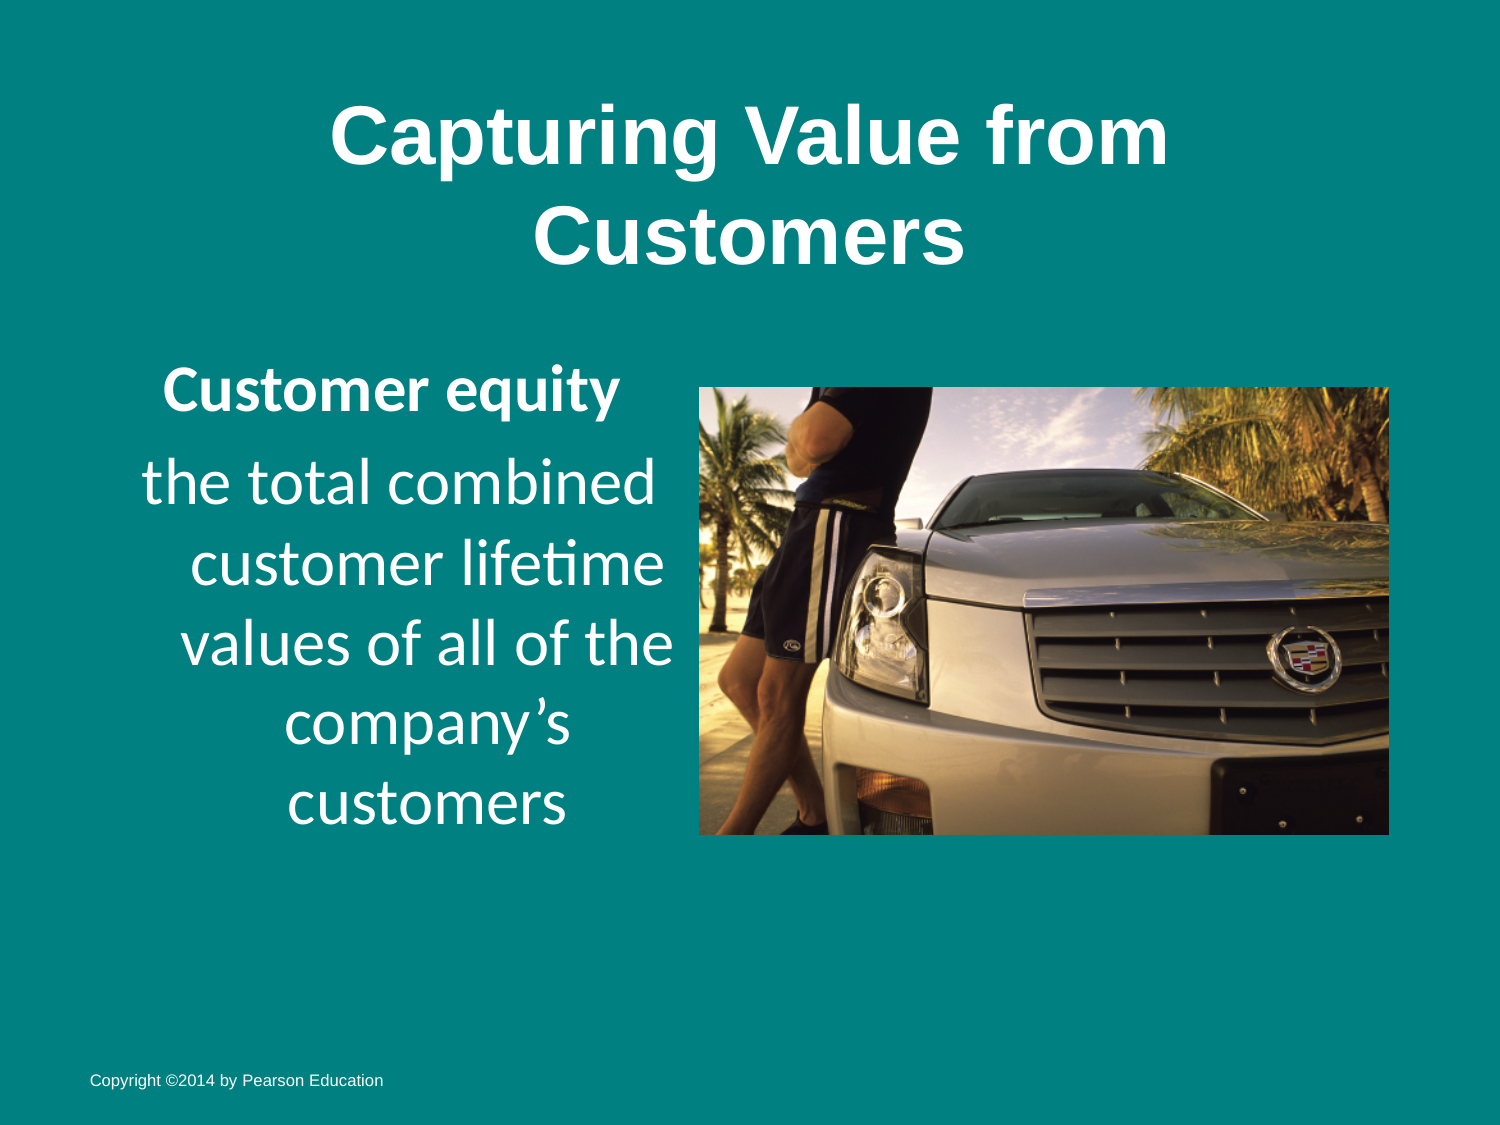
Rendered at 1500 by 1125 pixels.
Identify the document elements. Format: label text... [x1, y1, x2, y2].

text_box Copyright ©2014 by Pearson Education [74, 1062, 825, 1098]
title Capturing Value from Customers [112, 37, 1388, 226]
list Customer equity the total combined customer lifetime values of all of the company’s customers [87, 337, 713, 988]
picture [699, 387, 1389, 835]
